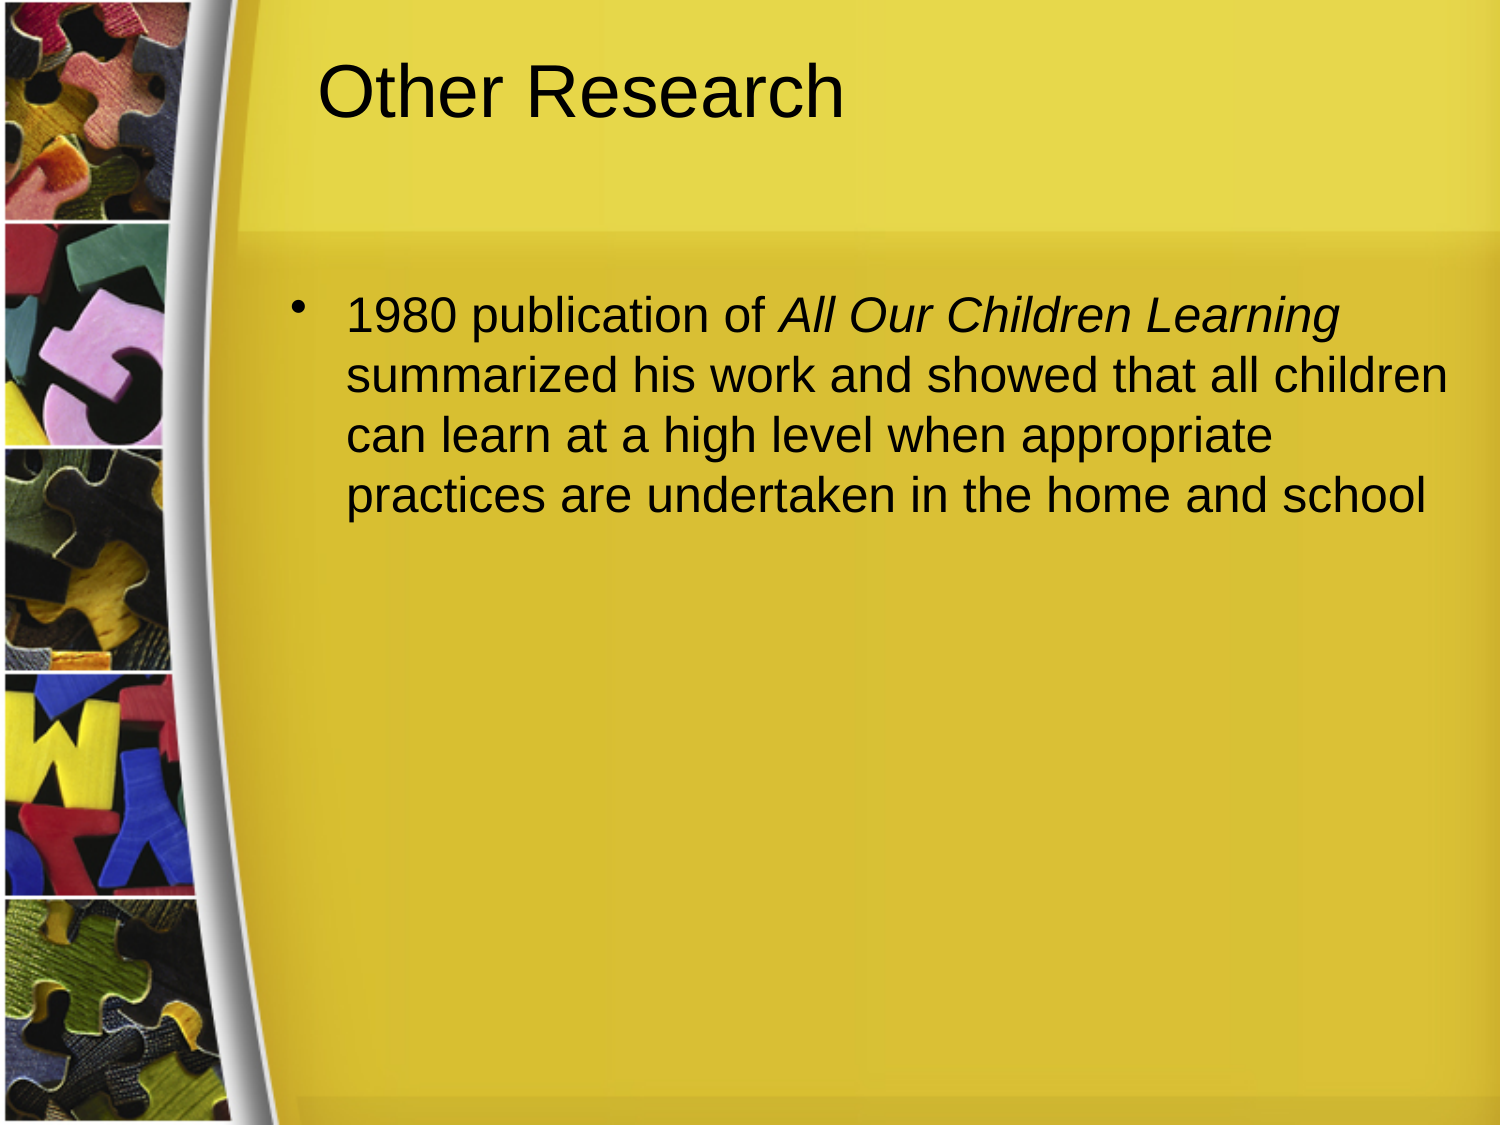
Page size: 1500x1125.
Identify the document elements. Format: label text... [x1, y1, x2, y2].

list 1980 publication of All Our Children Learning summarized his work and showed that all children can learn at a high level when appropriate practices are undertaken in the home and school [274, 274, 1476, 988]
title Other Research [302, 0, 1500, 176]
picture [0, 0, 1500, 1125]
